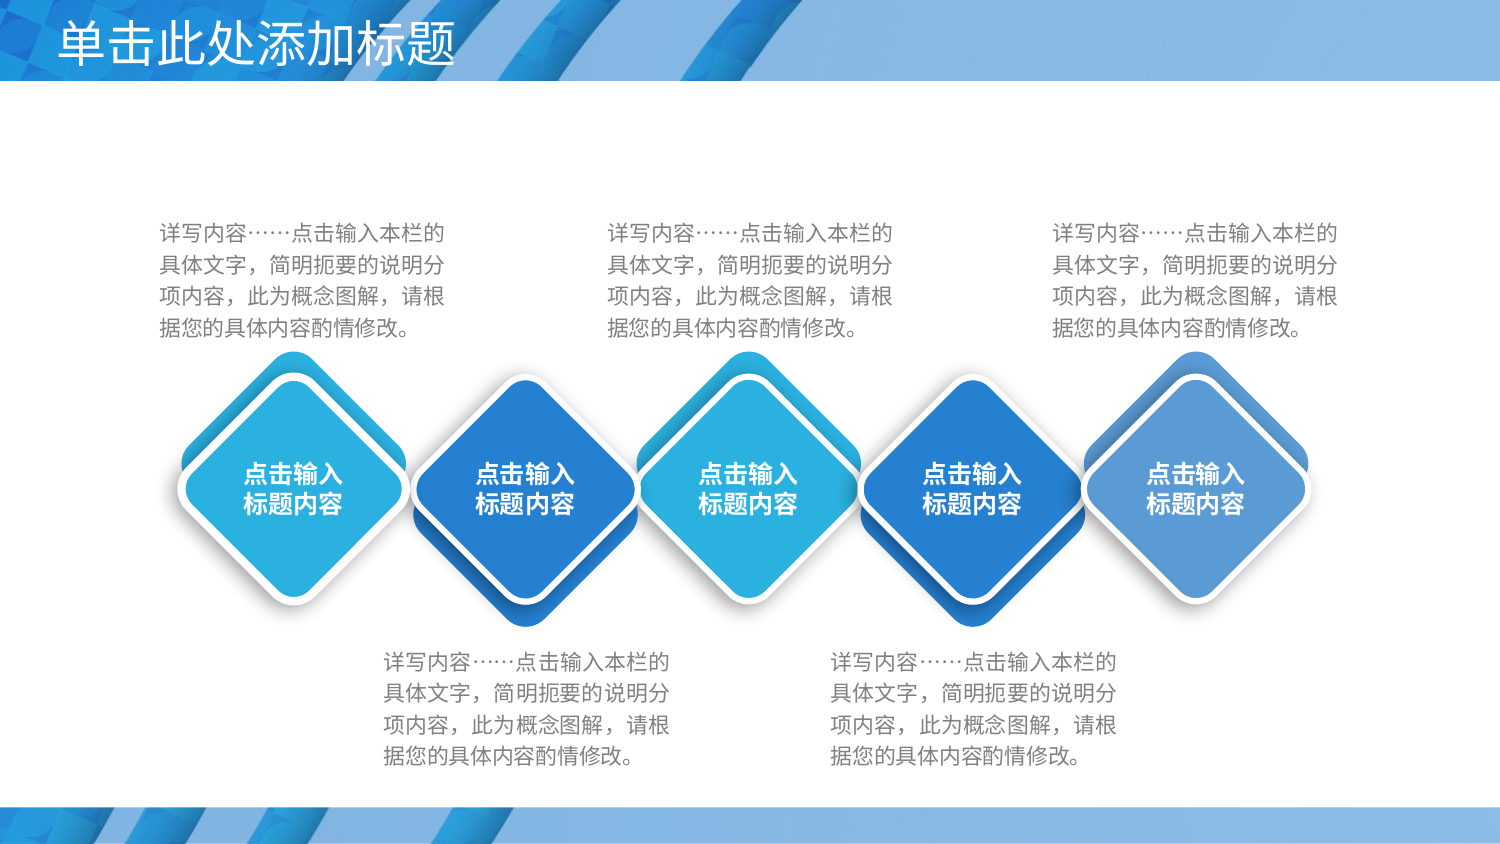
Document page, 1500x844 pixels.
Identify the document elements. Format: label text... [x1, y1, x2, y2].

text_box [885, 402, 1060, 602]
text_box 详写内容……点击输入本栏的具体文字，简明扼要的说明分项内容，此为概念图解，请根据您的具体内容酌情修改。 [1052, 214, 1339, 341]
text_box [661, 376, 836, 576]
text_box 详写内容……点击输入本栏的具体文字，简明扼要的说明分项内容，此为概念图解，请根据您的具体内容酌情修改。 [159, 214, 446, 341]
text_box 详写内容……点击输入本栏的具体文字，简明扼要的说明分项内容，此为概念图解，请根据您的具体内容酌情修改。 [383, 643, 671, 769]
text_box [438, 402, 613, 602]
text_box 详写内容……点击输入本栏的具体文字，简明扼要的说明分项内容，此为概念图解，请根据您的具体内容酌情修改。 [607, 214, 894, 341]
text_box 单击此处添加标题 [41, 11, 1392, 90]
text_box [1109, 376, 1284, 576]
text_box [206, 376, 381, 576]
text_box 详写内容……点击输入本栏的具体文字，简明扼要的说明分项内容，此为概念图解，请根据您的具体内容酌情修改。 [830, 643, 1118, 769]
